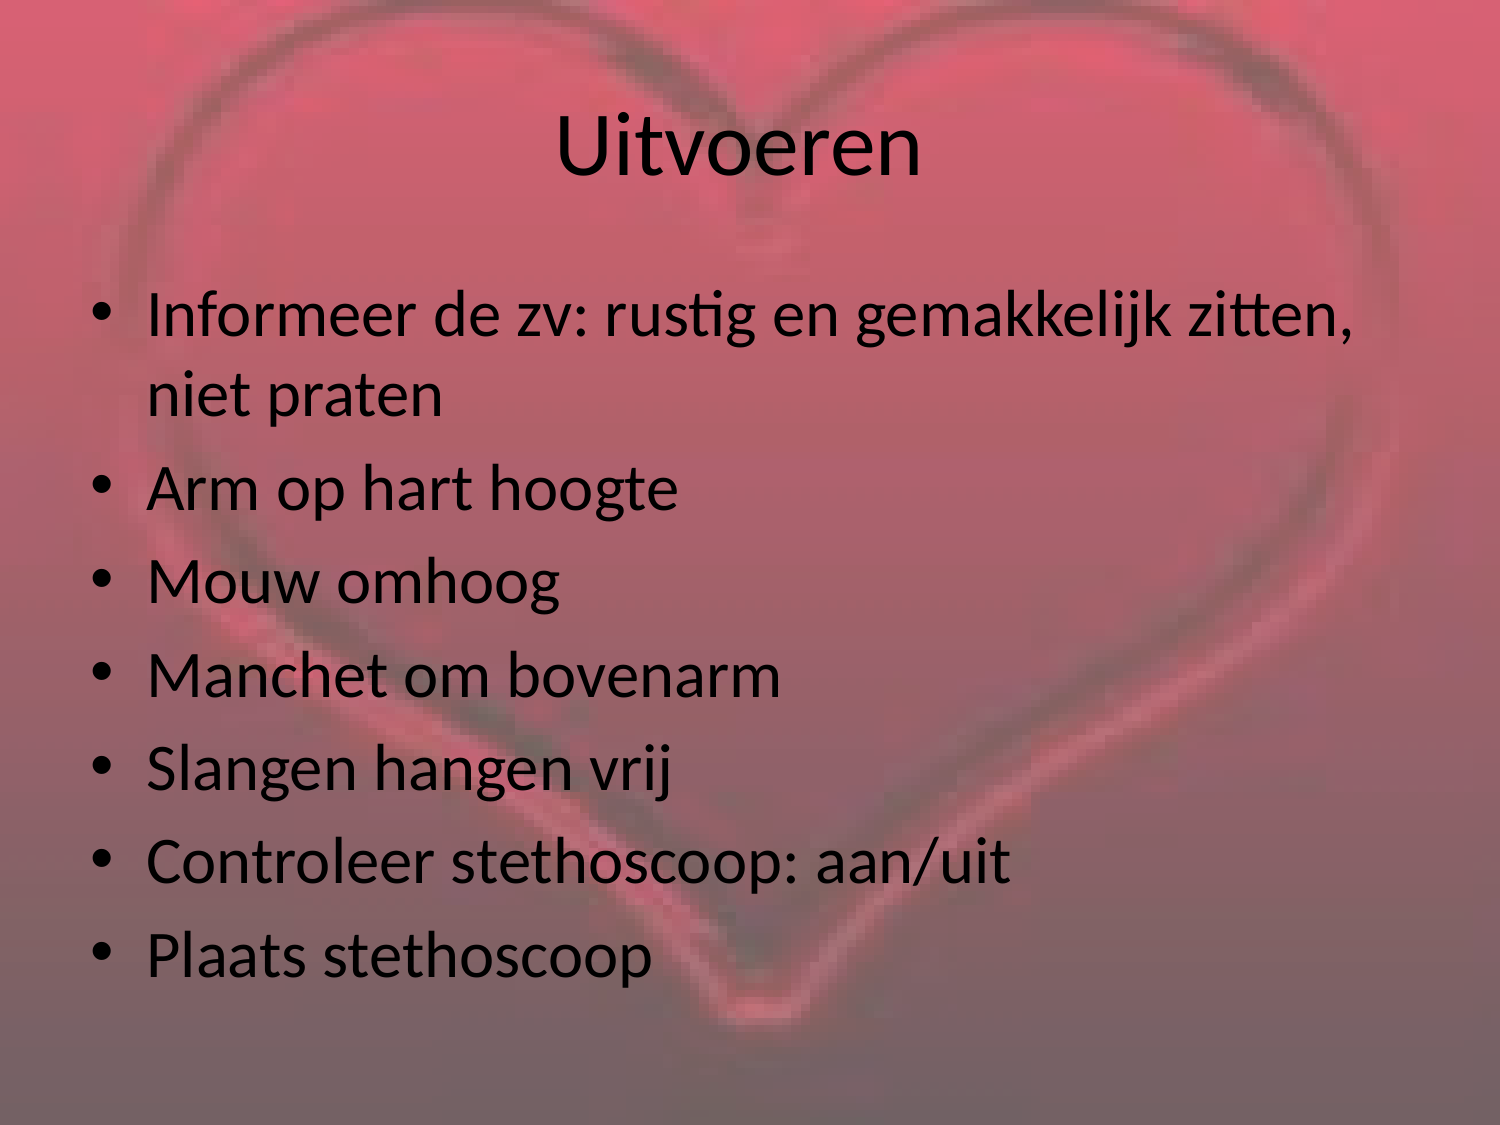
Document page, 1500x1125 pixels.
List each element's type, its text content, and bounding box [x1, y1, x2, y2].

title Uitvoeren [75, 45, 1425, 233]
list Informeer de zv: rustig en gemakkelijk zitten, niet praten Arm op hart hoogte Mouw omhoog Manchet om bovenarm Slangen hangen vrij Controleer stethoscoop: aan/uit Plaats stethoscoop [75, 262, 1425, 1005]
